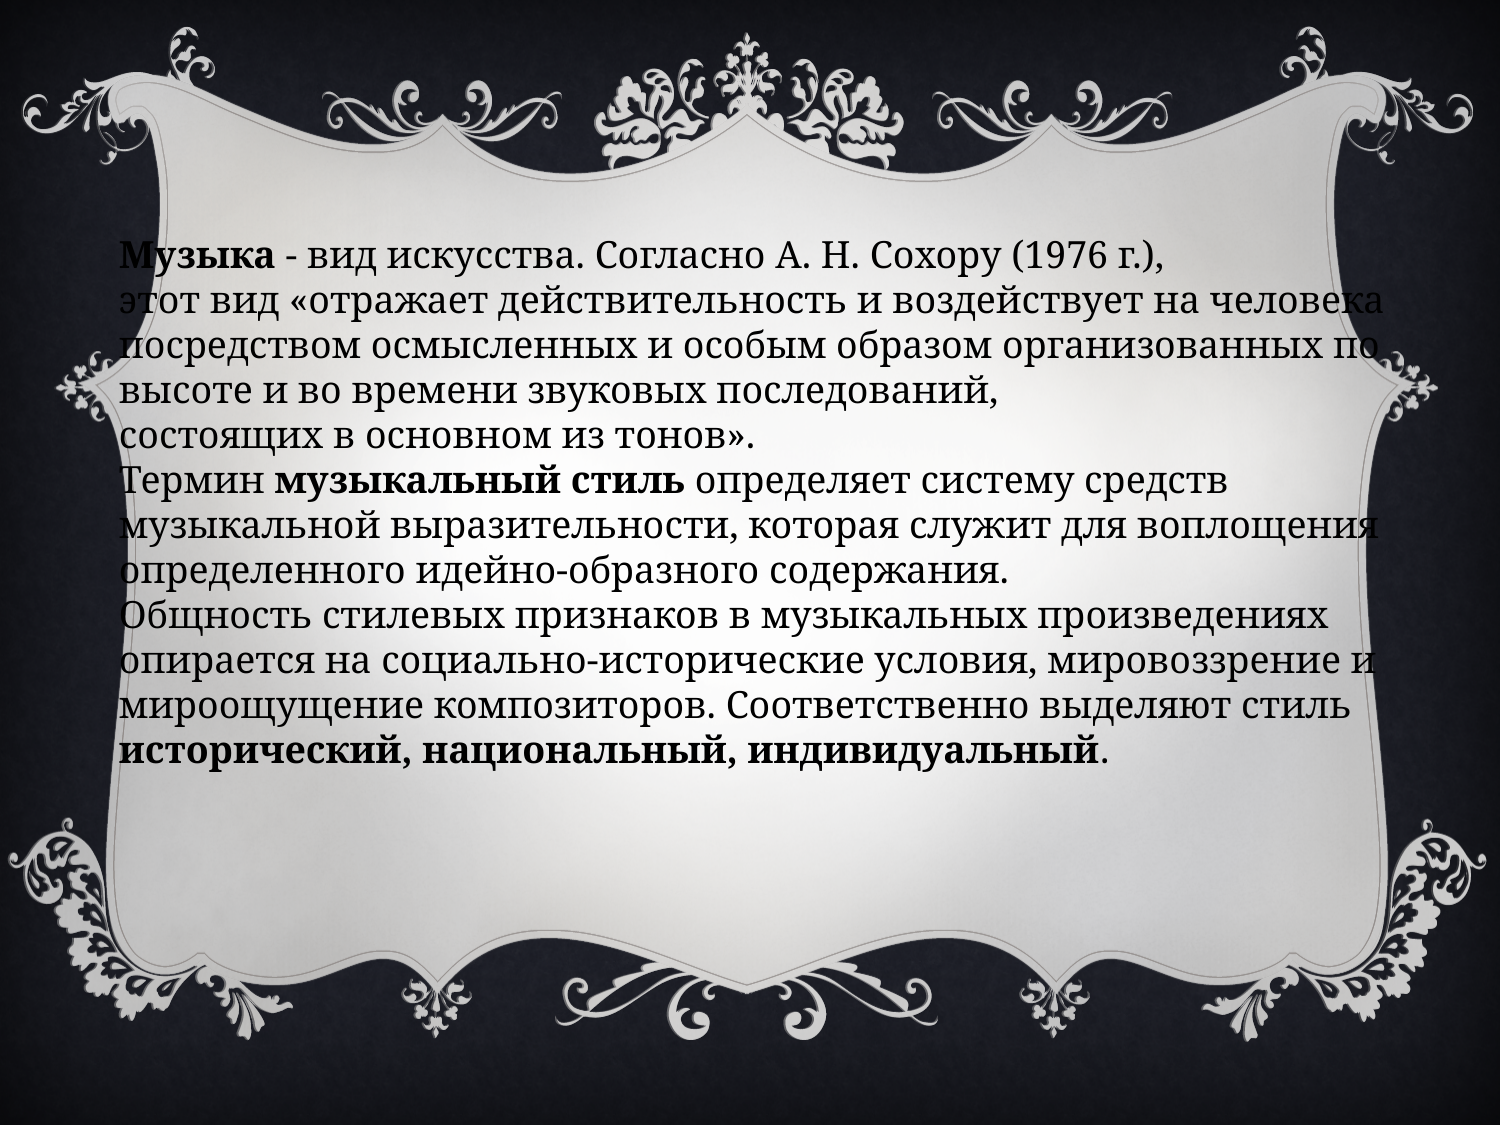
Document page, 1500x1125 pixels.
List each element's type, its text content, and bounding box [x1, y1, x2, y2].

text_box Музыка - вид искусства. Согласно А. Н. Сохору (1976 г.), этот вид «отражает действительность и воздействует на человека посредством осмысленных и особым образом организованных по высоте и во времени звуковых последований, состоящих в основном из тонов». Термин музыкальный стиль определяет систему средств музыкальной выразительности, которая служит для воплощения определенного идейно-образного содержания. Общность стилевых признаков в музыкальных произведениях опирается на социально-исторические условия, мировоззрение и мироощущение композиторов. Соответственно выделяют стиль исторический, национальный, индивидуальный. [104, 223, 1411, 868]
picture [0, 0, 1500, 1125]
